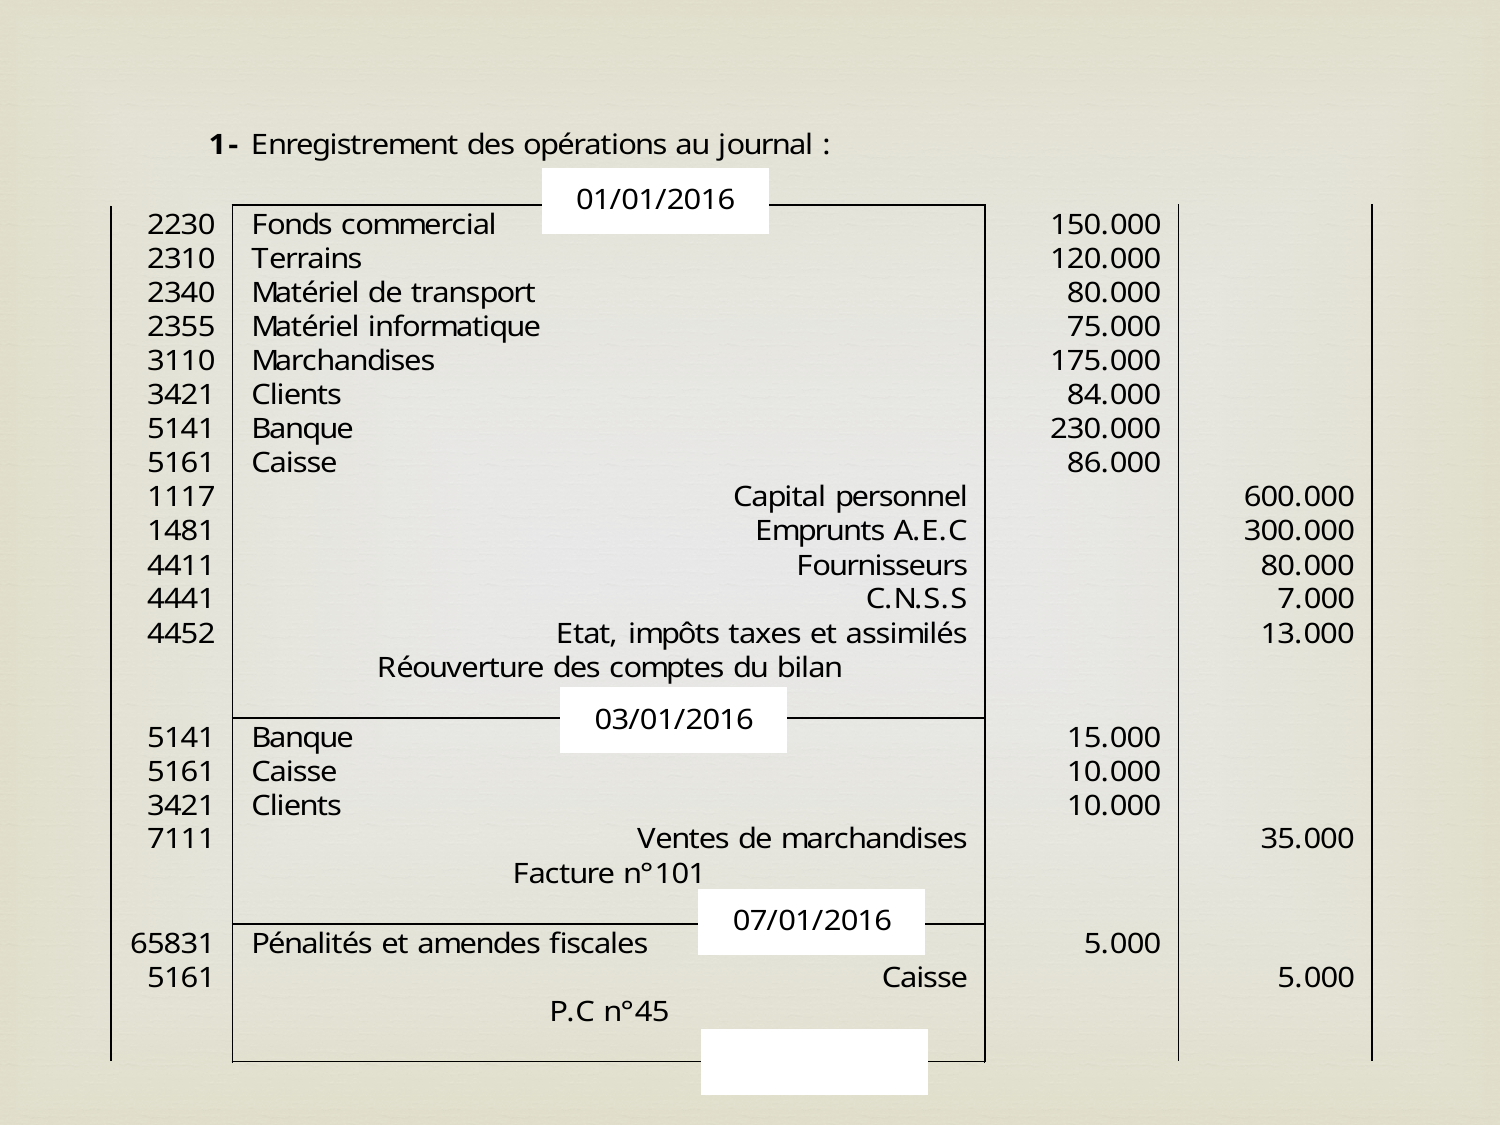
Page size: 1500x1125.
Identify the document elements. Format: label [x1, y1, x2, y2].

picture [0, 107, 1500, 1107]
